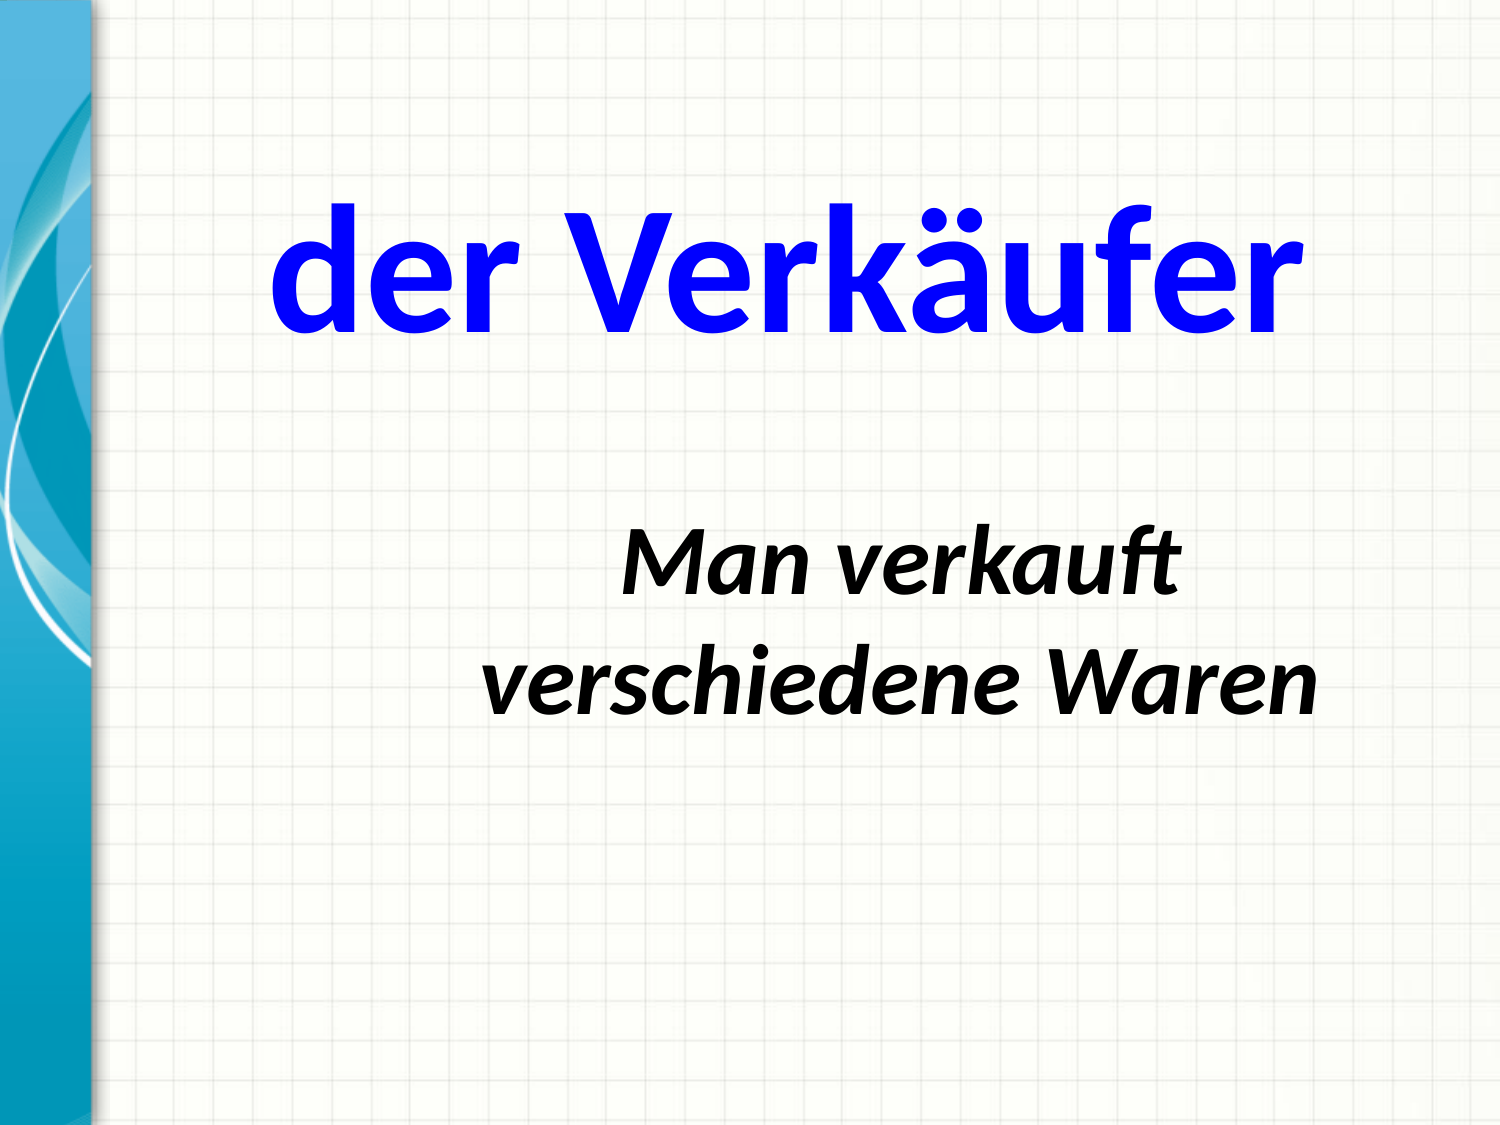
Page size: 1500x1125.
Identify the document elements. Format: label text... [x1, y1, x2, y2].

picture [0, 0, 1500, 1125]
title der Verkäufer [125, 44, 1450, 475]
list Man verkauft verschiedene Waren [125, 487, 1450, 967]
